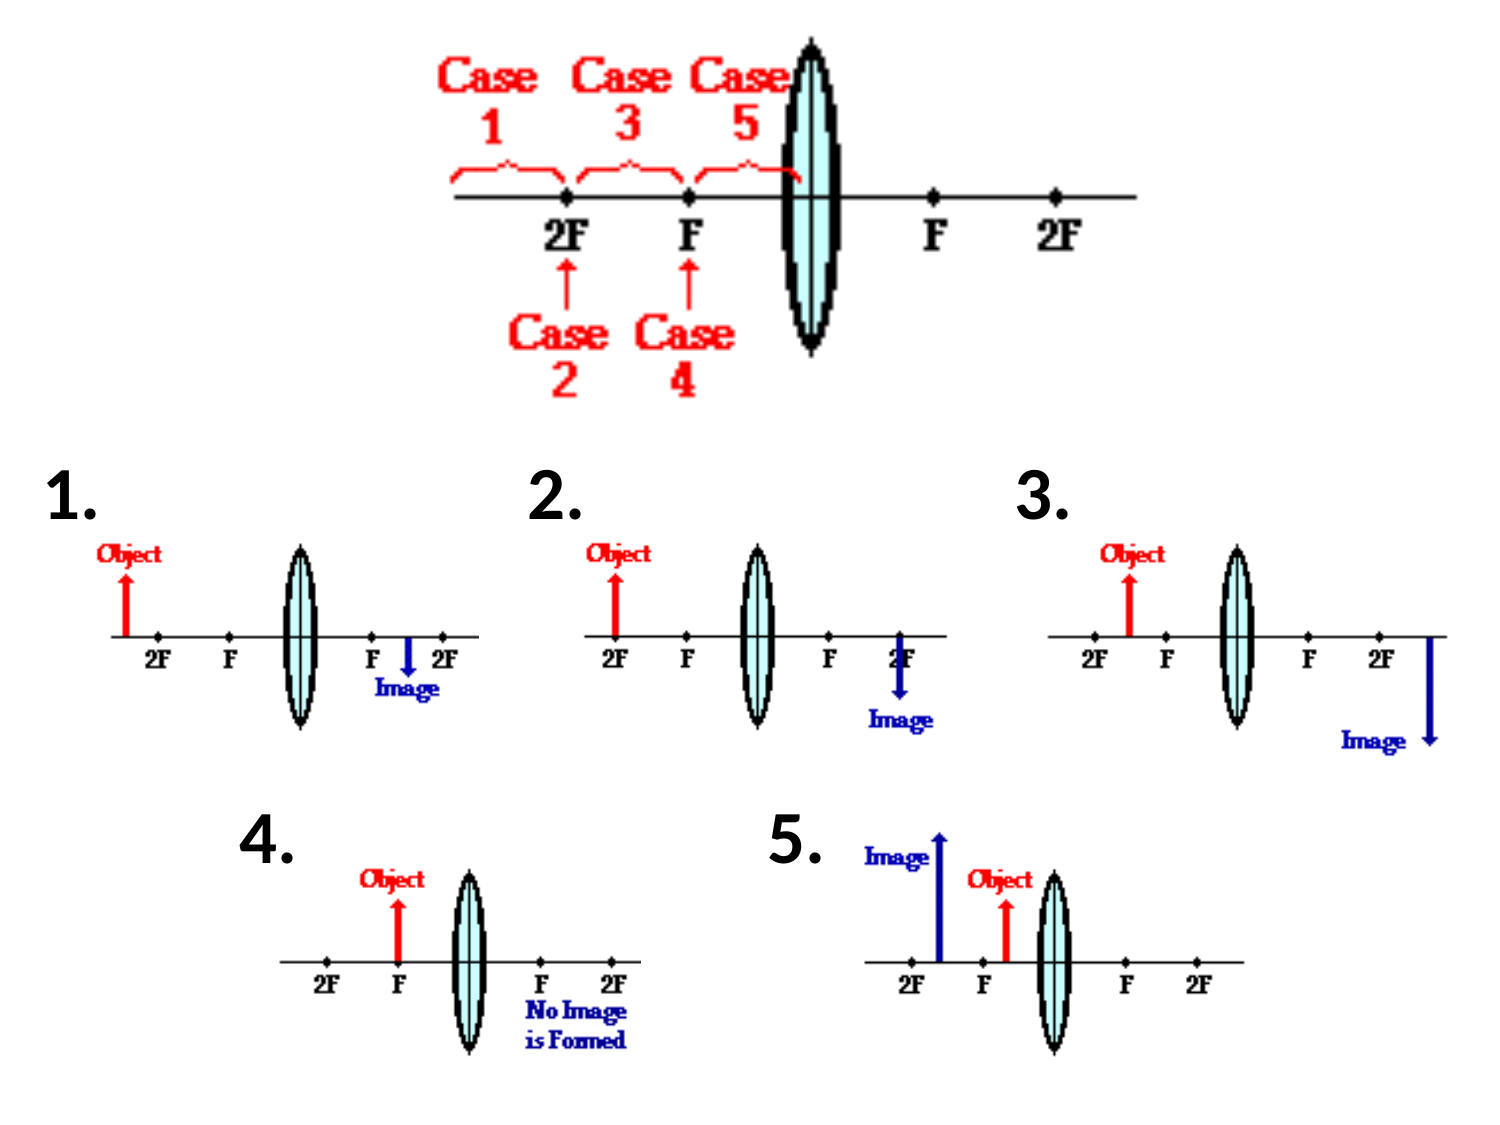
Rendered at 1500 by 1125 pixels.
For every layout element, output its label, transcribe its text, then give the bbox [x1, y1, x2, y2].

text_box 3. [999, 446, 1110, 543]
text_box 1. [27, 437, 138, 543]
picture [369, 0, 1151, 438]
picture [74, 533, 479, 738]
text_box 2. [512, 446, 623, 543]
text_box 5. [752, 781, 863, 887]
text_box 4. [225, 781, 335, 887]
picture [553, 537, 953, 742]
picture [269, 865, 641, 1063]
picture [840, 824, 1254, 1062]
picture [1028, 533, 1467, 763]
